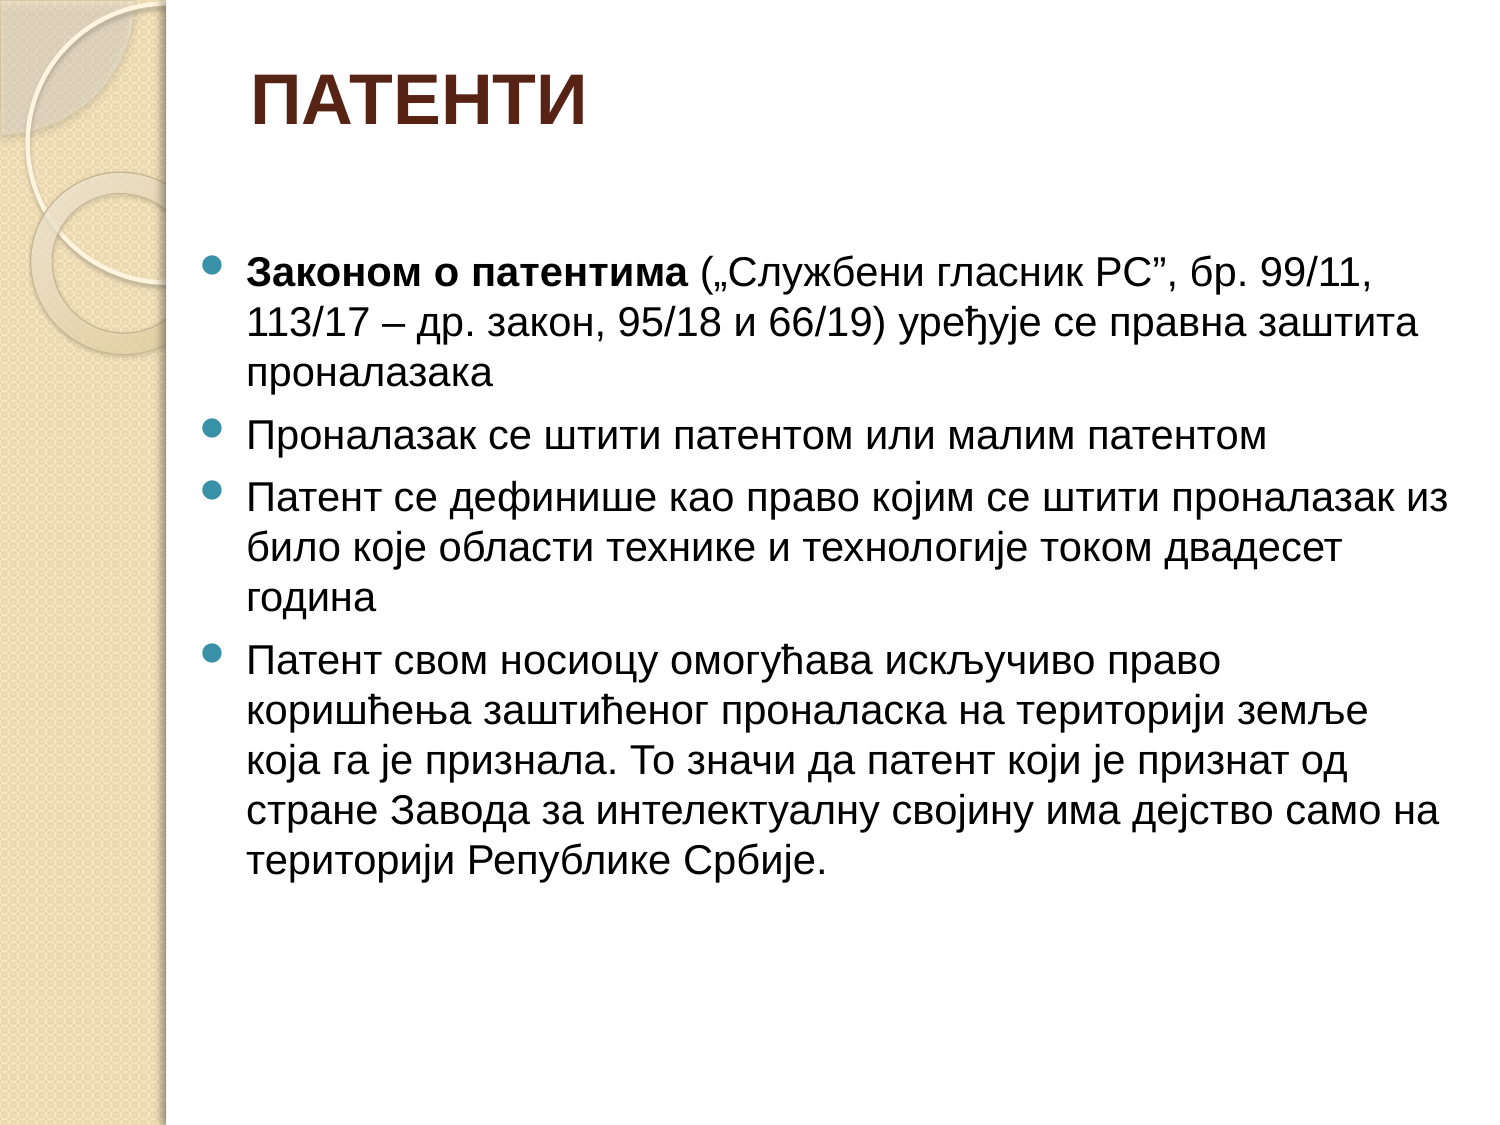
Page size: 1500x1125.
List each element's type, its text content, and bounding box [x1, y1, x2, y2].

list Законом о патентима („Службени гласник РС”, бр. 99/11, 113/17 – др. закон, 95/18 и 66/19) уређује се правна заштита проналазака Проналазак се штити патентом или малим патентом Патент се дефинише као право којим се штити проналазак из било које области технике и технологије током двадесет година Патент свом носиоцу омогућава искључиво право коришћења заштићеног проналаска на територији земље која га је признала. То значи да патент који је признат од стране Завода за интелектуалну својину има дејство само на територији Републике Србије. [171, 237, 1466, 1071]
title ПАТЕНТИ [235, 45, 1466, 233]
